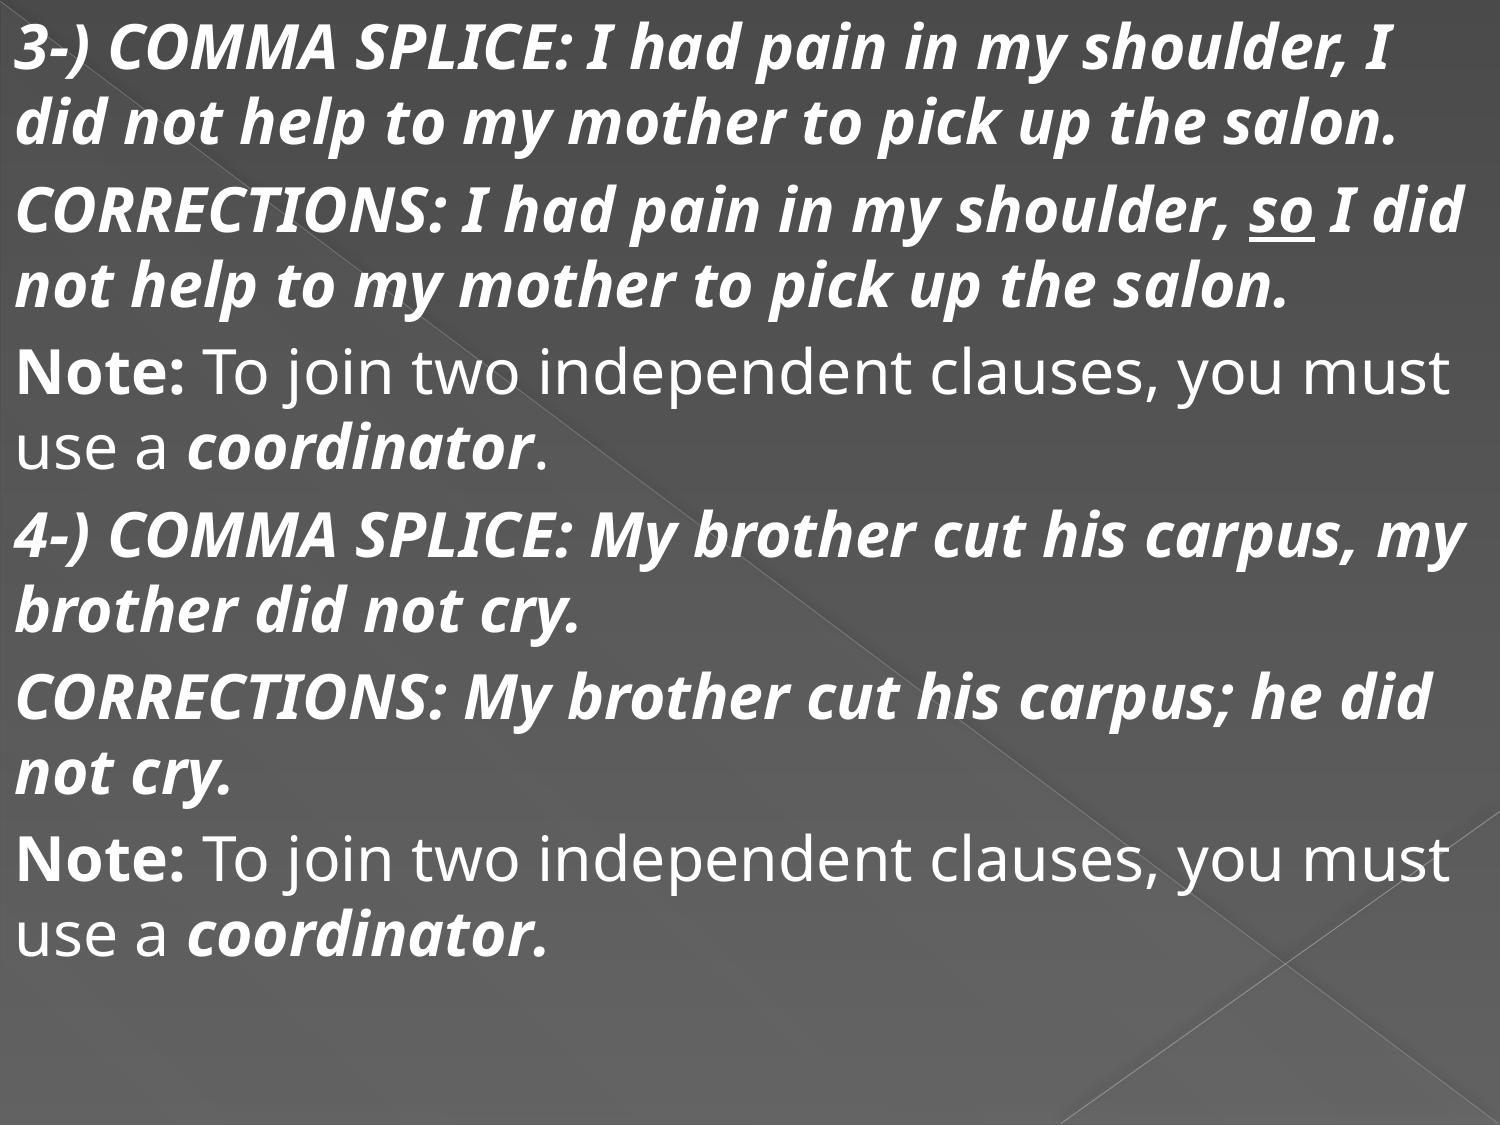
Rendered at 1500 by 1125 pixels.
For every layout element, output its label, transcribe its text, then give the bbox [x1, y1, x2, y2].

list 3-) COMMA SPLICE: I had pain in my shoulder, I did not help to my mother to pick up the salon. CORRECTIONS: I had pain in my shoulder, so I did not help to my mother to pick up the salon. Note: To join two independent clauses, you must use a coordinator. 4-) COMMA SPLICE: My brother cut his carpus, my brother did not cry. CORRECTIONS: My brother cut his carpus; he did not cry. Note: To join two independent clauses, you must use a coordinator. [0, 0, 1500, 1125]
